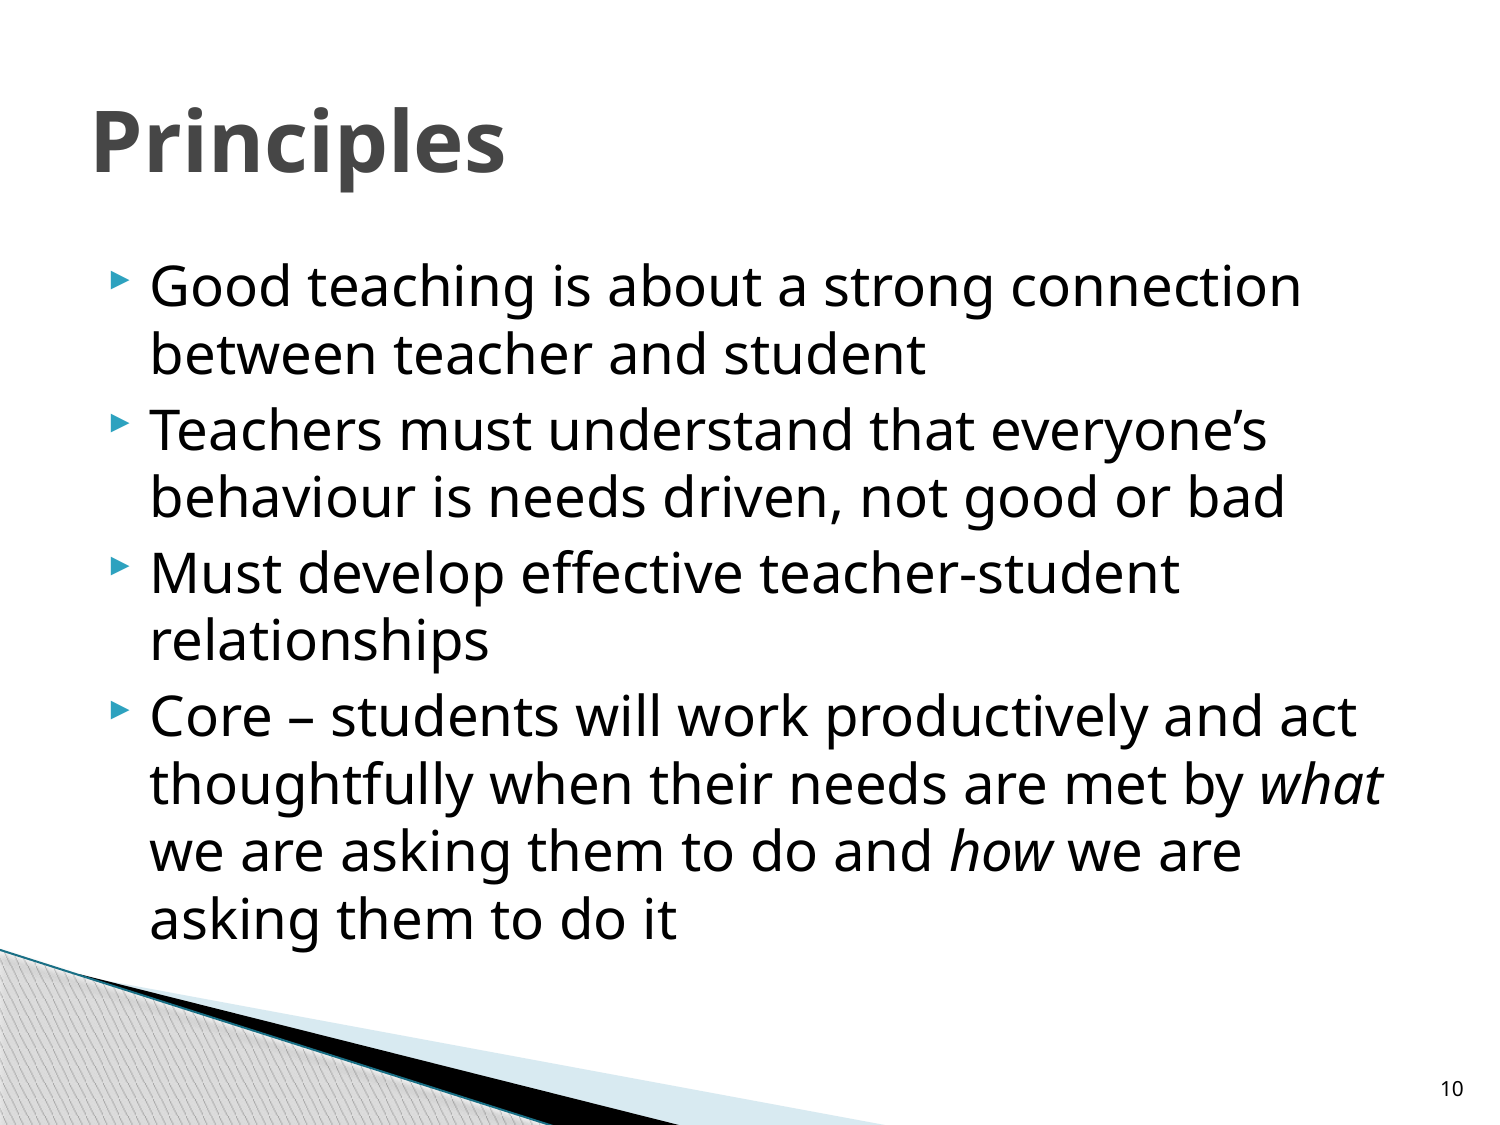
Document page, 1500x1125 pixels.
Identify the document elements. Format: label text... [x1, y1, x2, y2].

slide_number 10 [1418, 1051, 1479, 1112]
title Principles [75, 45, 1425, 233]
list Good teaching is about a strong connection between teacher and student Teachers must understand that everyone’s behaviour is needs driven, not good or bad Must develop effective teacher-student relationships Core – students will work productively and act thoughtfully when their needs are met by what we are asking them to do and how we are asking them to do it [75, 243, 1425, 986]
